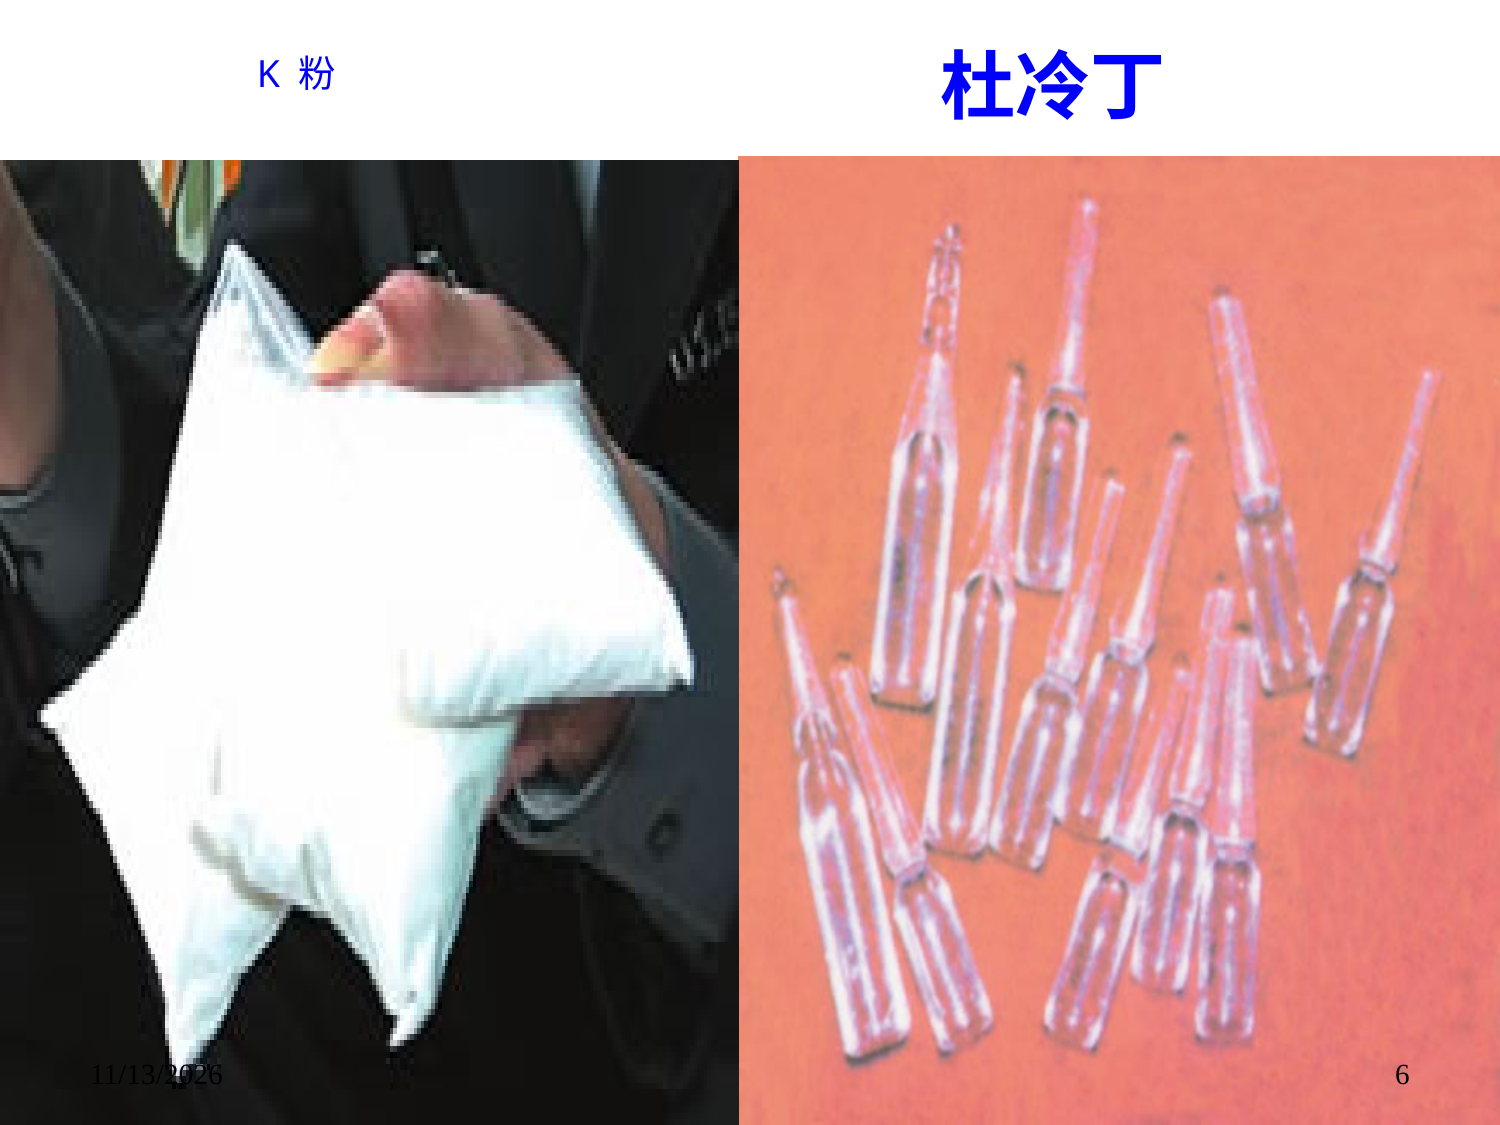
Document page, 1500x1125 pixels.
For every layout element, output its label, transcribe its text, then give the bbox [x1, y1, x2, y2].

text_box K 粉 [242, 42, 526, 103]
list 杜冷丁 [856, 31, 1257, 144]
picture [0, 156, 1500, 1125]
